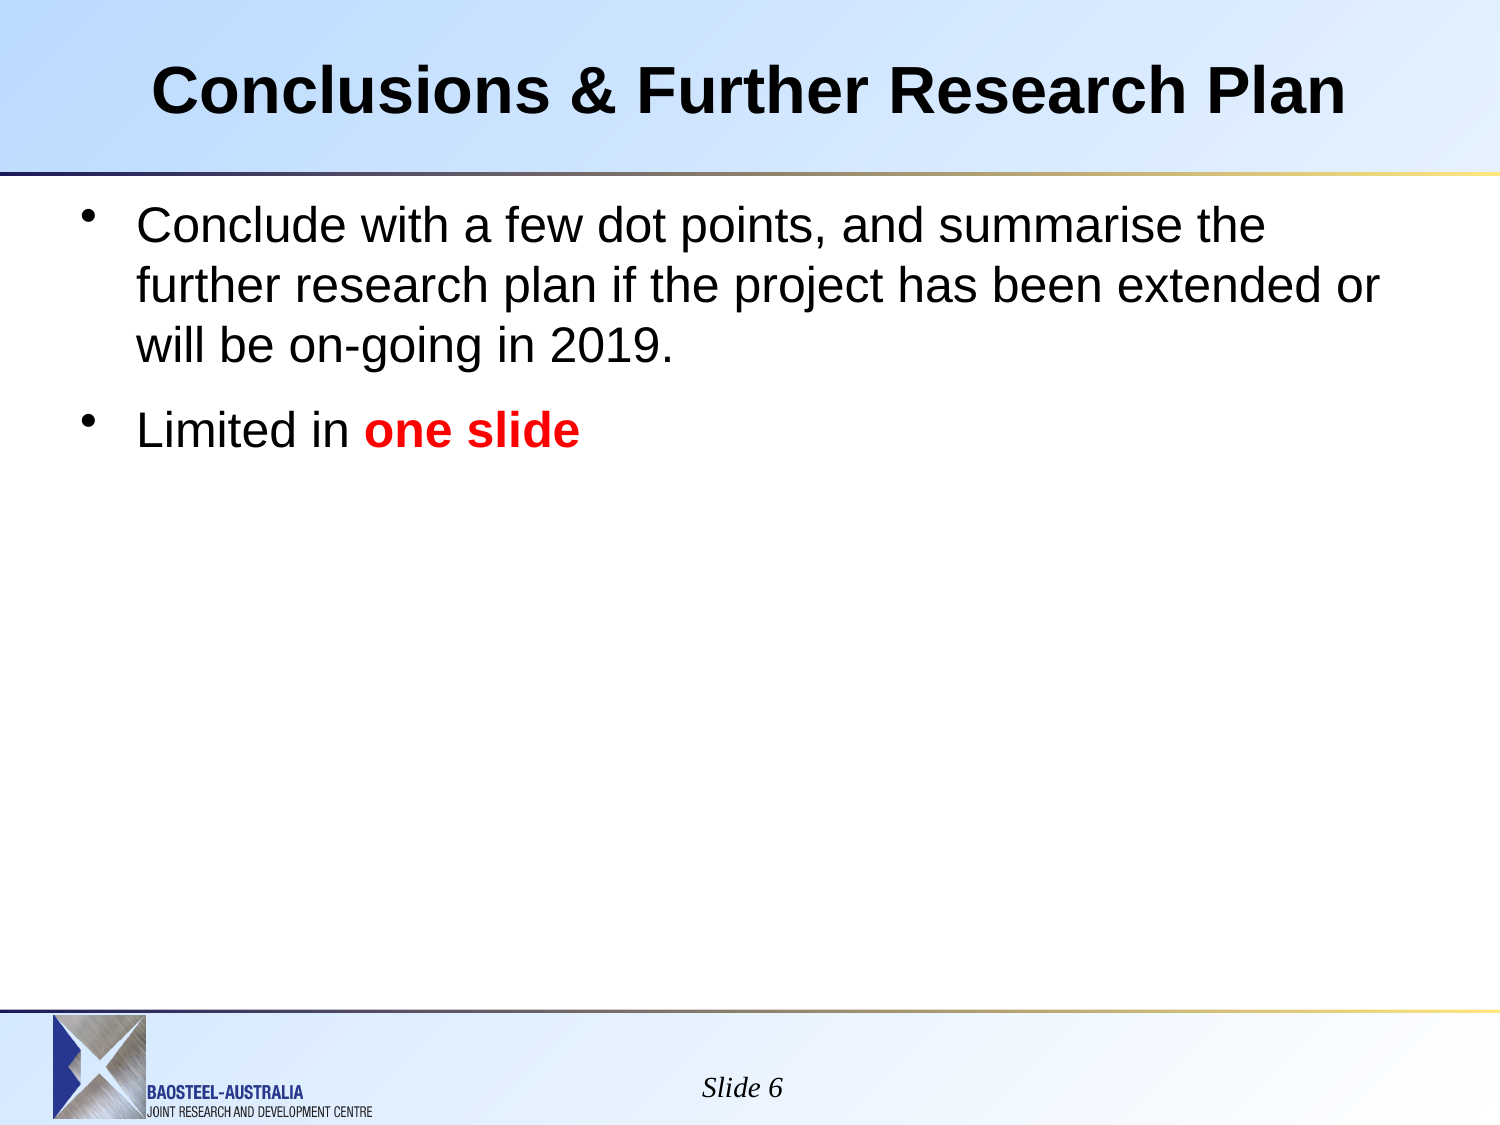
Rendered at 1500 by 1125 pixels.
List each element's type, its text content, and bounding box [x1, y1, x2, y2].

picture [53, 1015, 372, 1119]
title Conclusions & Further Research Plan [74, 24, 1426, 150]
footer Slide 6 [512, 1059, 988, 1113]
list Conclude with a few dot points, and summarise the further research plan if the project has been extended or will be on-going in 2019. Limited in one slide [64, 184, 1436, 1000]
